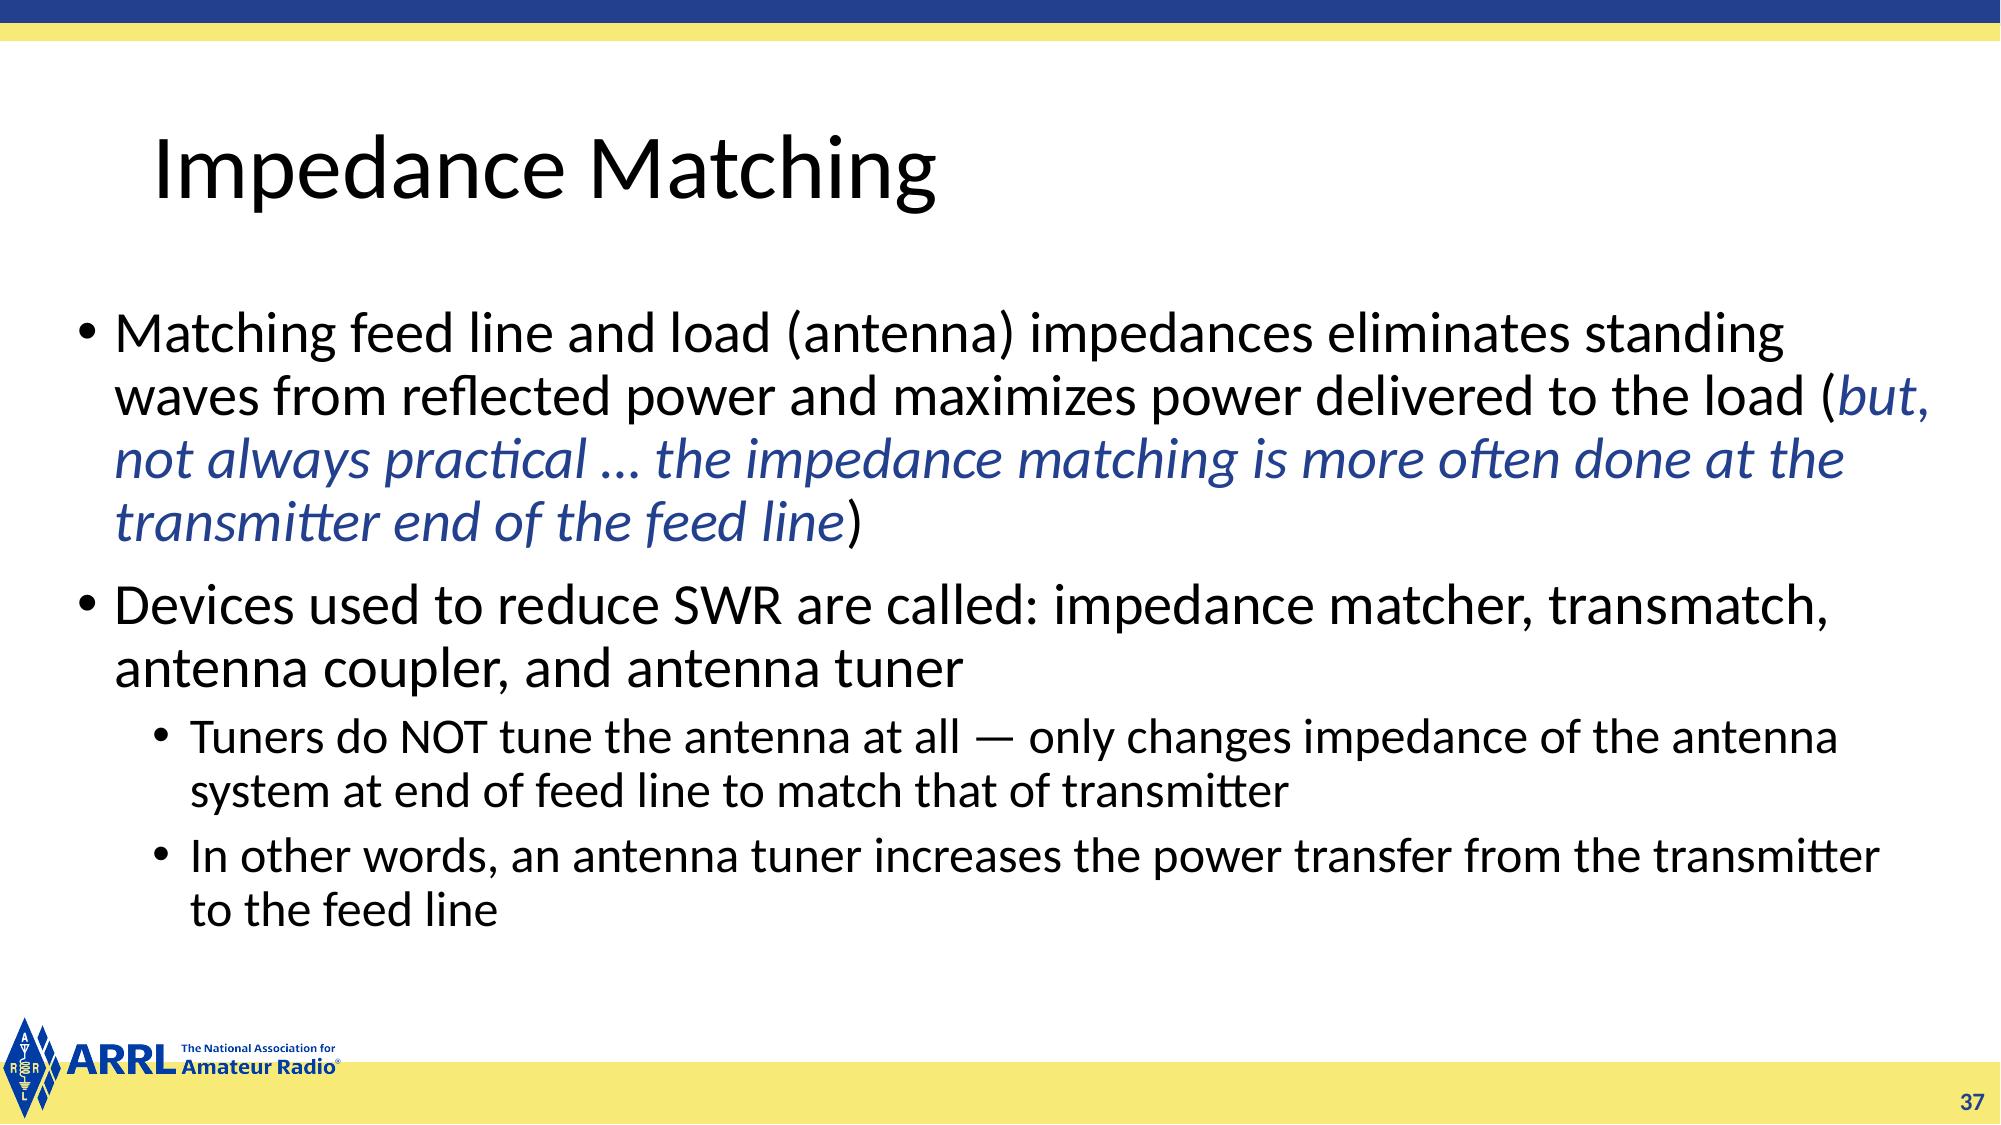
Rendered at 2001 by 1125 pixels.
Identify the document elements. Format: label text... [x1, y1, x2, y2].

title Impedance Matching [137, 59, 1863, 278]
list Matching feed line and load (antenna) impedances eliminates standing waves from reflected power and maximizes power delivered to the load (but, not always practical … the impedance matching is more often done at the transmitter end of the feed line) Devices used to reduce SWR are called: impedance matcher, transmatch, antenna coupler, and antenna tuner Tuners do NOT tune the antenna at all — only changes impedance of the antenna system at end of feed line to match that of transmitter In other words, an antenna tuner increases the power transfer from the transmitter to the feed line [62, 294, 1950, 1075]
picture [1, 1015, 342, 1121]
